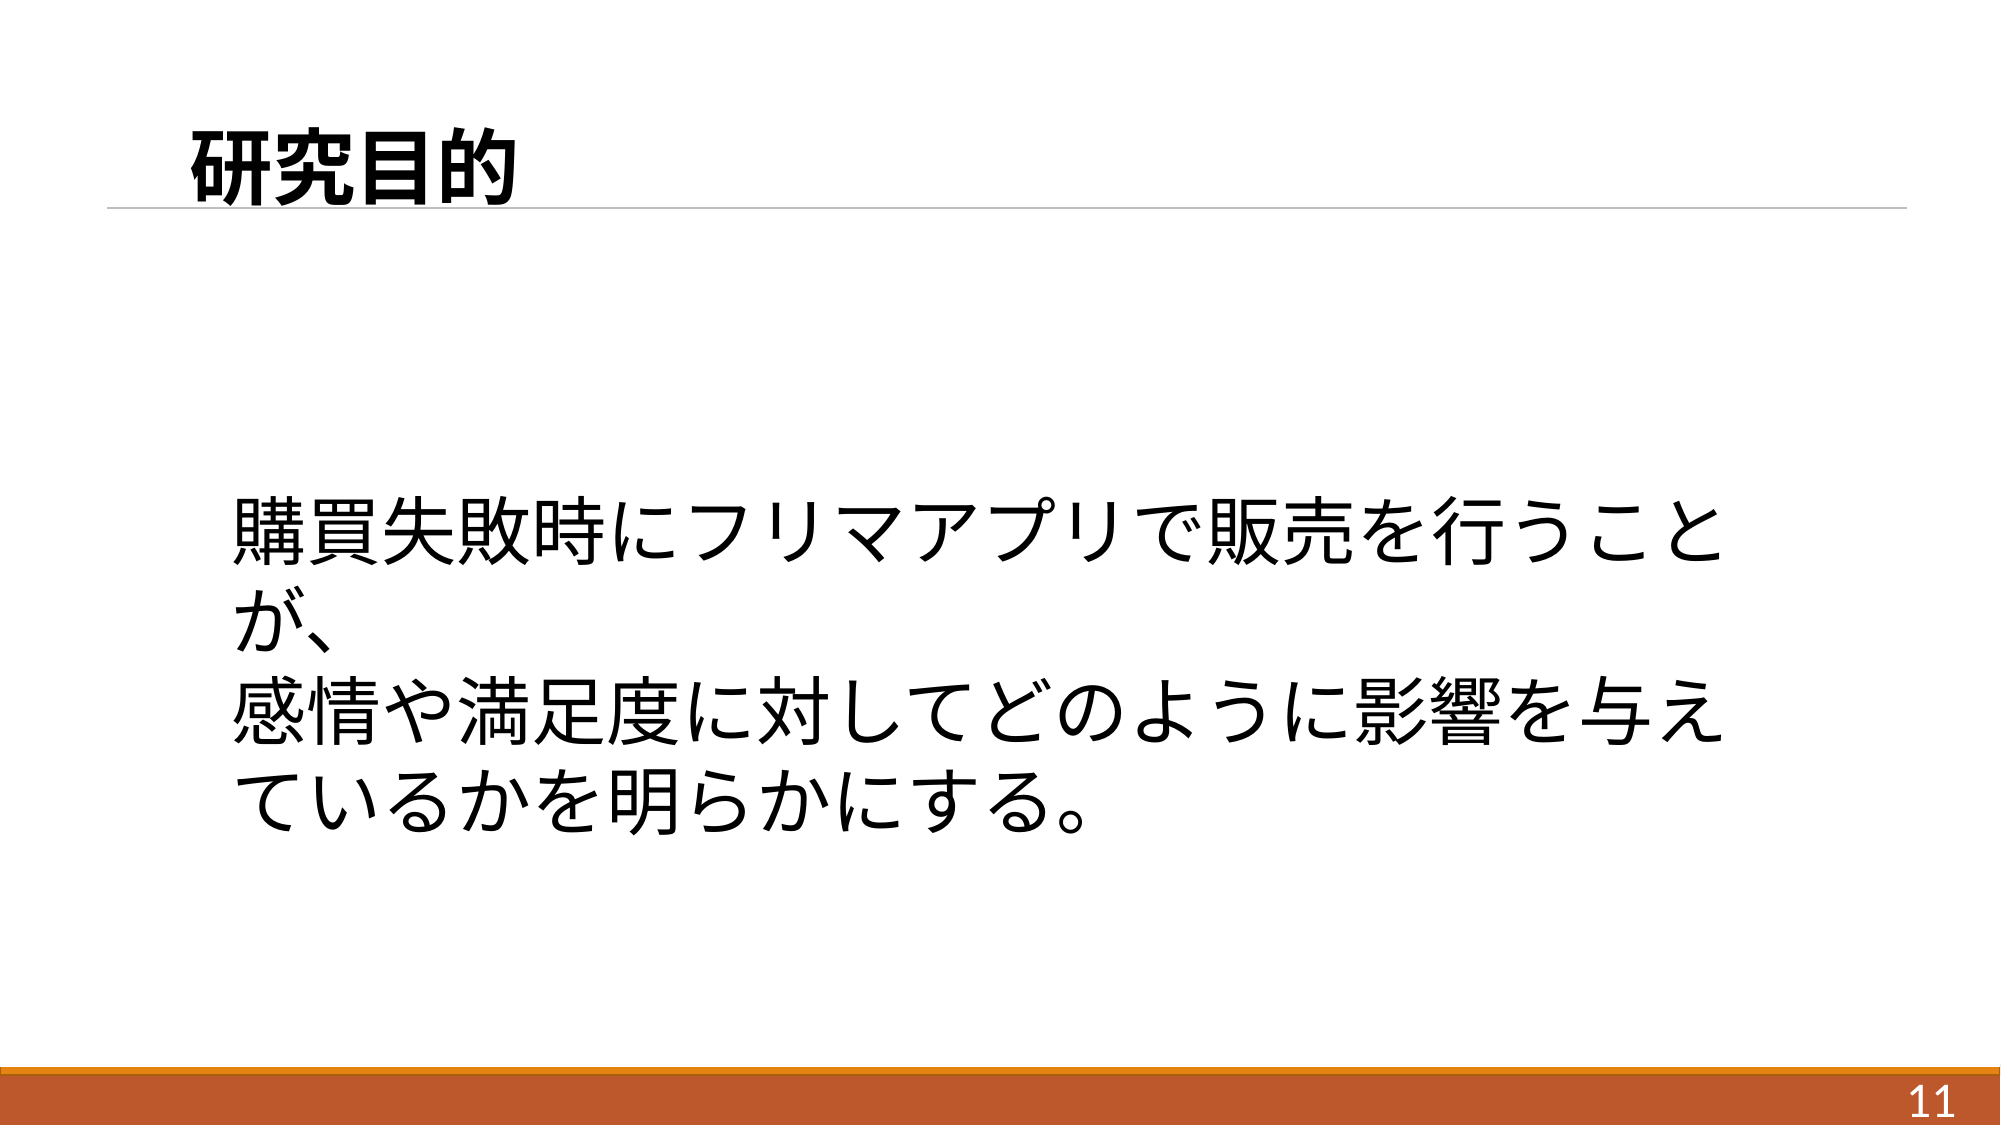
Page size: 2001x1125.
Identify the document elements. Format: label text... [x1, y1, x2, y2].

title 研究目的 [174, 38, 1825, 223]
slide_number 11 [1756, 1067, 1972, 1125]
text_box 購買失敗時にフリマアプリで販売を行うことが、 感情や満足度に対してどのように影響を与えているかを明らかにする。 [215, 476, 1789, 852]
